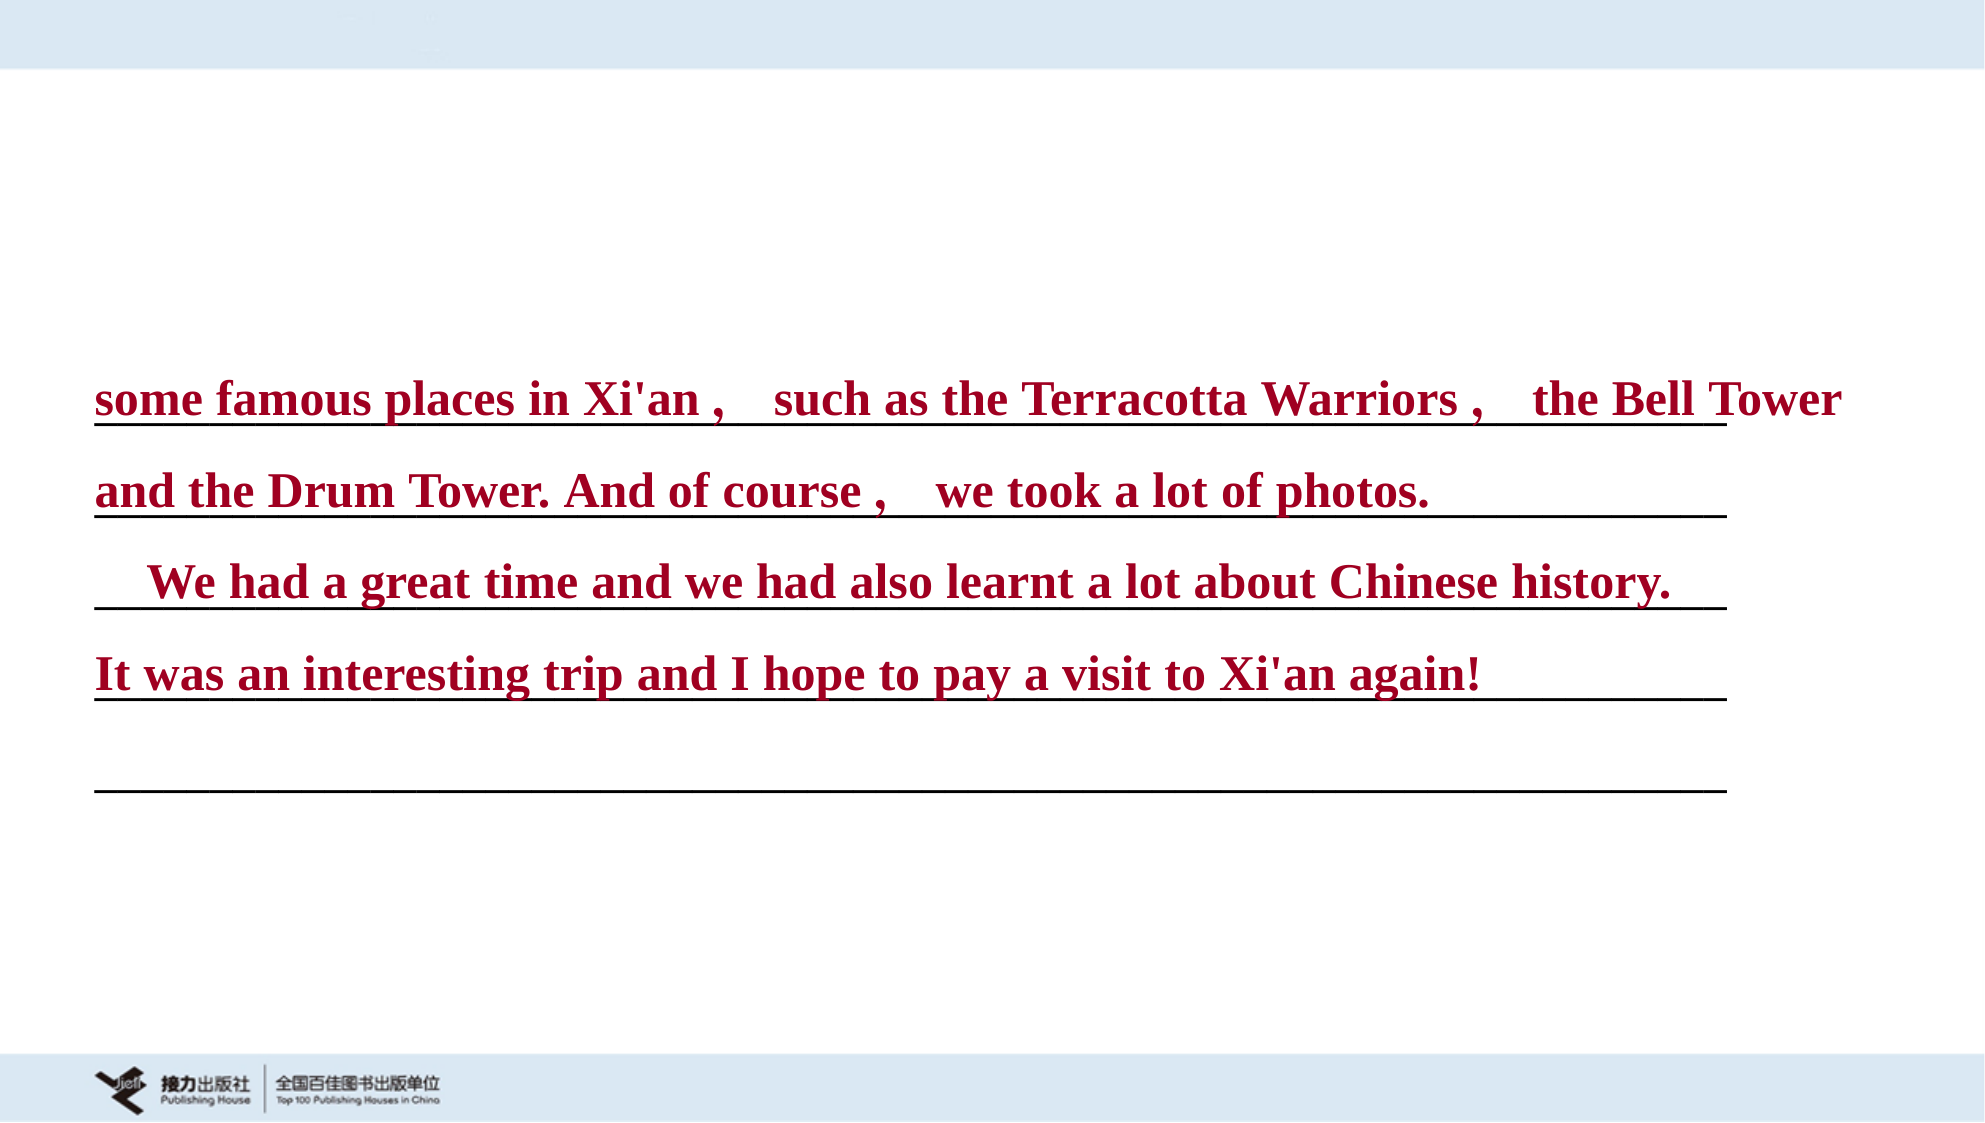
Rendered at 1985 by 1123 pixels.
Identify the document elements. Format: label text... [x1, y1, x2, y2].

text_box some famous places in Xi'an，such as the Terracotta Warriors，the Bell Tower and the Drum Tower. And of course，we took a lot of photos. We had a great time and we had also learnt a lot about Chinese history. It was an interesting trip and I hope to pay a visit to Xi'an again! [94, 333, 1892, 793]
text_box _______________________________________________________________________ _______________________________________________________________________ _______________________________________________________________________ _______________________________________________________________________ _______________________________________________________________________ [94, 793, 1892, 797]
picture [0, 0, 1985, 1122]
